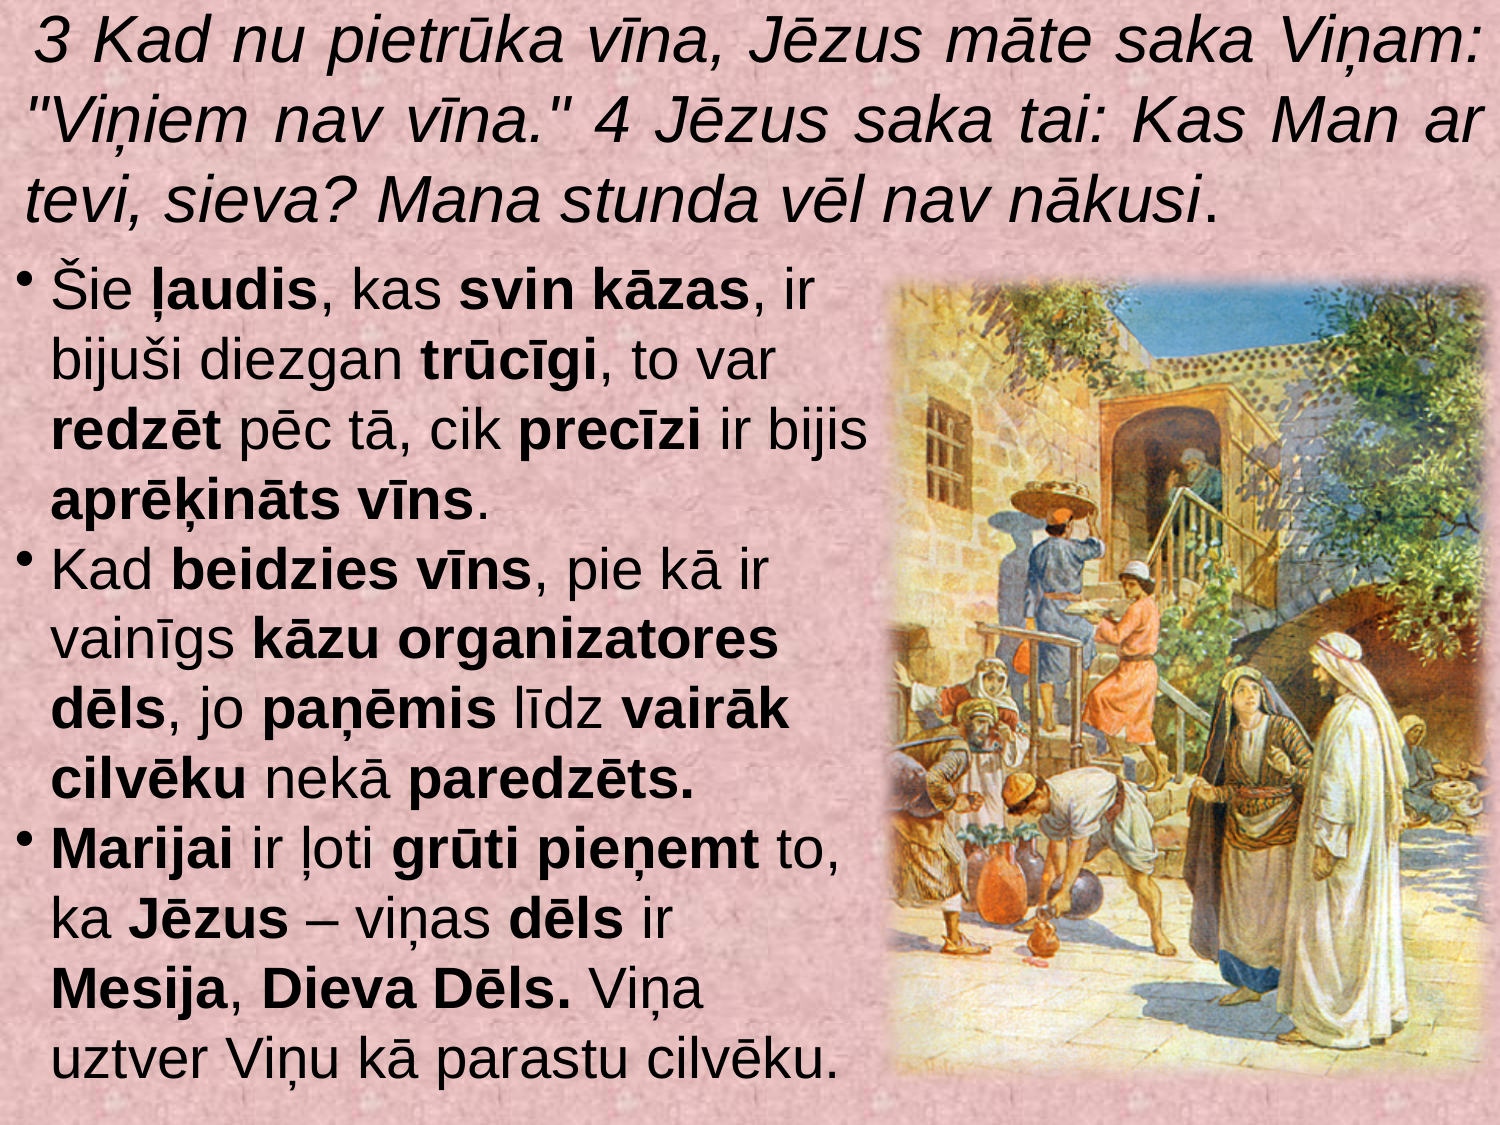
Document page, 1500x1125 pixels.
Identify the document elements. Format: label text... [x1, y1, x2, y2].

list 3 Kad nu pietrūka vīna, Jēzus māte saka Viņam: "Viņiem nav vīna." 4 Jēzus saka tai: Kas Man ar tevi, sieva? Mana stunda vēl nav nākusi. [0, 0, 1500, 266]
text_box Šie ļaudis, kas svin kāzas, ir bijuši diezgan trūcīgi, to var redzēt pēc tā, cik precīzi ir bijis aprēķināts vīns. Kad beidzies vīns, pie kā ir vainīgs kāzu organizatores dēls, jo paņēmis līdz vairāk cilvēku nekā paredzēts. Marijai ir ļoti grūti pieņemt to, ka Jēzus – viņas dēls ir Mesija, Dieva Dēls. Viņa uztver Viņu kā parastu cilvēku. [0, 243, 892, 1098]
picture [0, 266, 1500, 1125]
